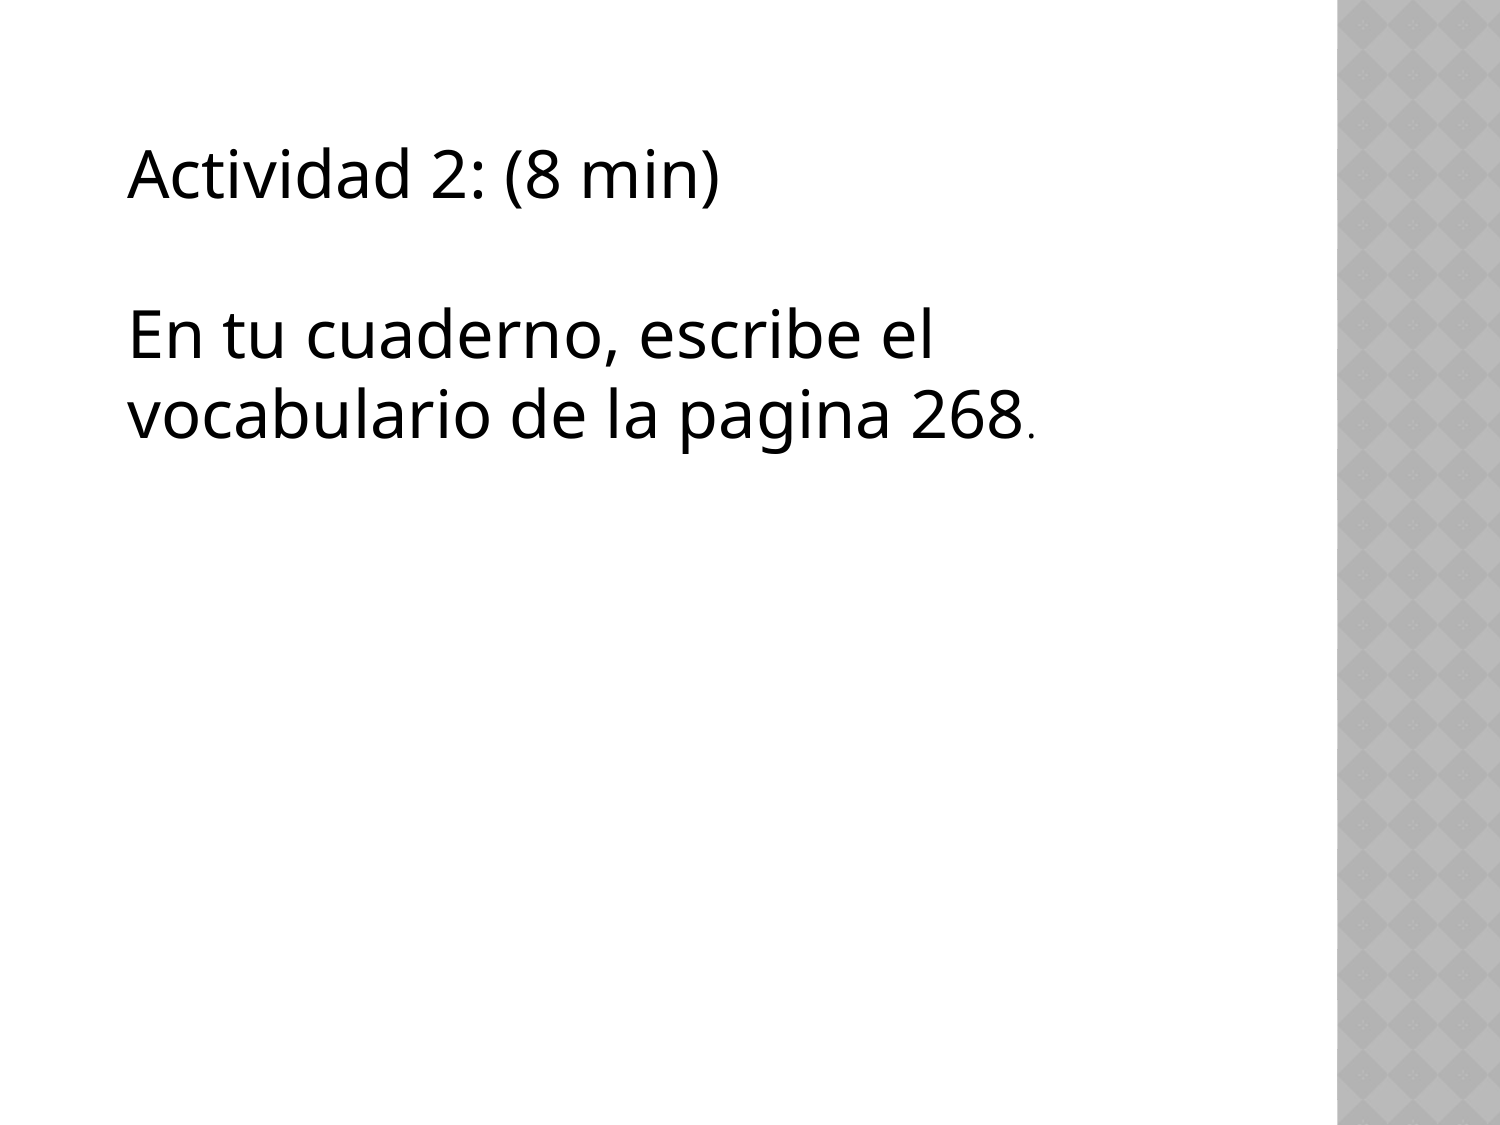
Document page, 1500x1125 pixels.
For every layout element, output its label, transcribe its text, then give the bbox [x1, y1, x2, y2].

text_box Actividad 2: (8 min) En tu cuaderno, escribe el vocabulario de la pagina 268. [112, 124, 1263, 550]
